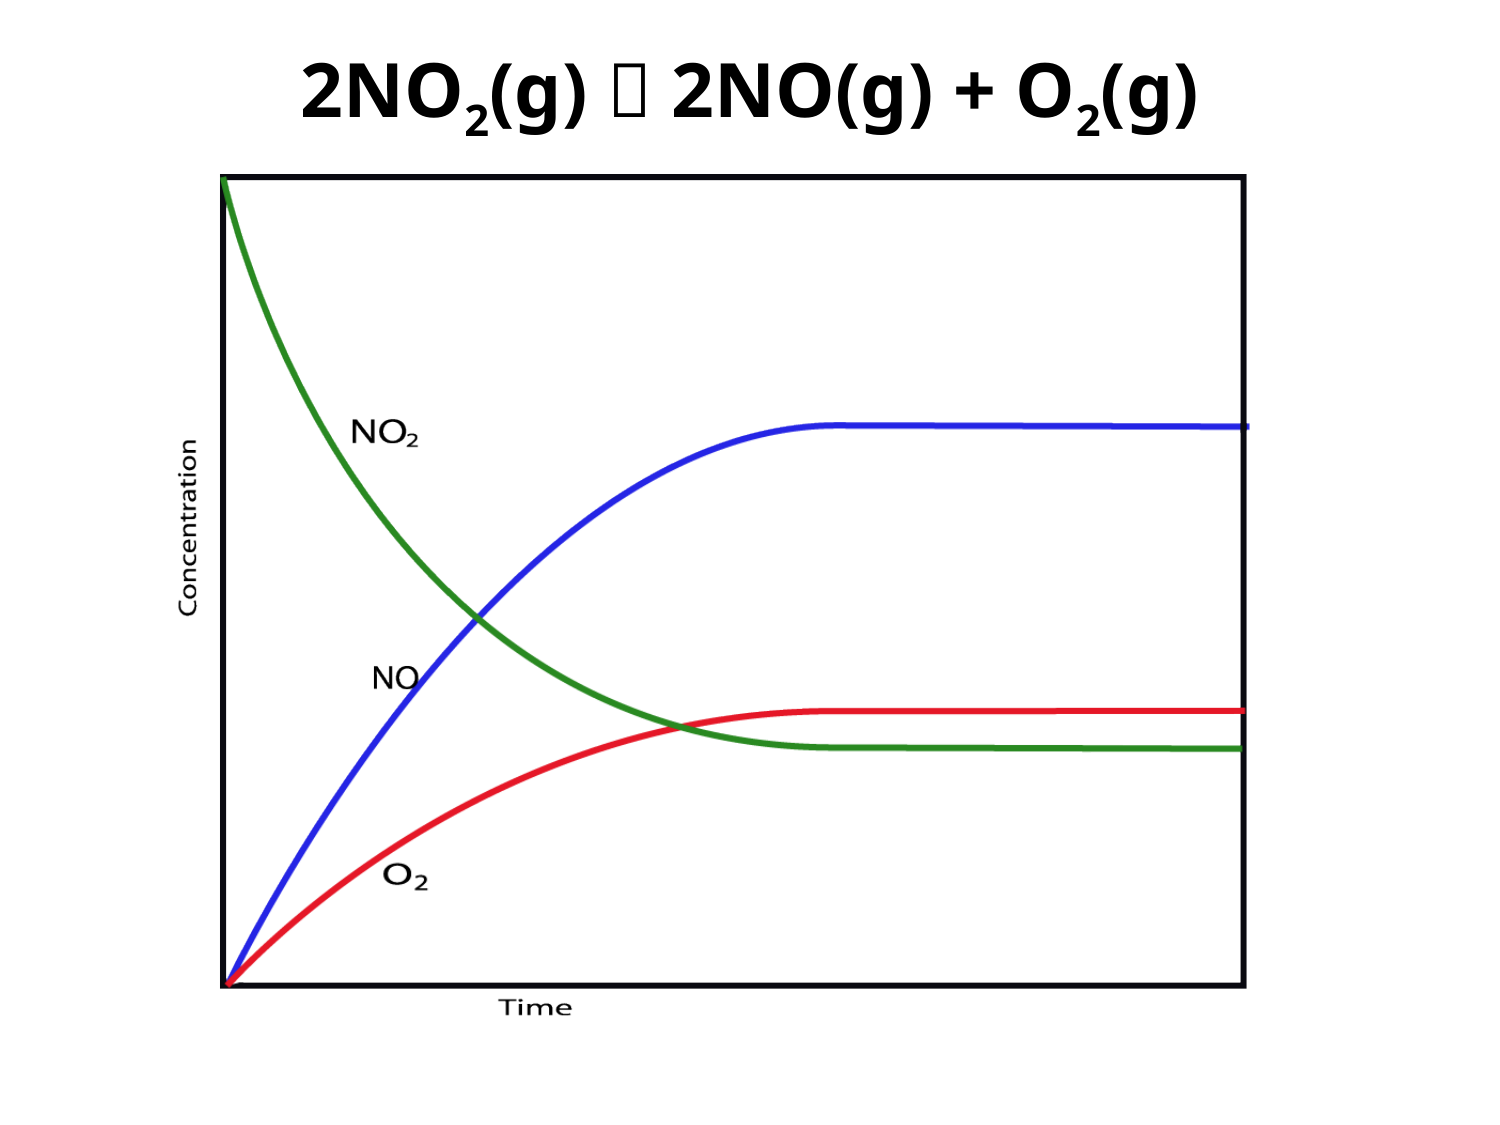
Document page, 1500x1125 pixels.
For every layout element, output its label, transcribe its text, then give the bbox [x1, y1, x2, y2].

picture [174, 174, 1251, 1022]
title 2NO2(g)  2NO(g) + O2(g) [112, 0, 1388, 188]
